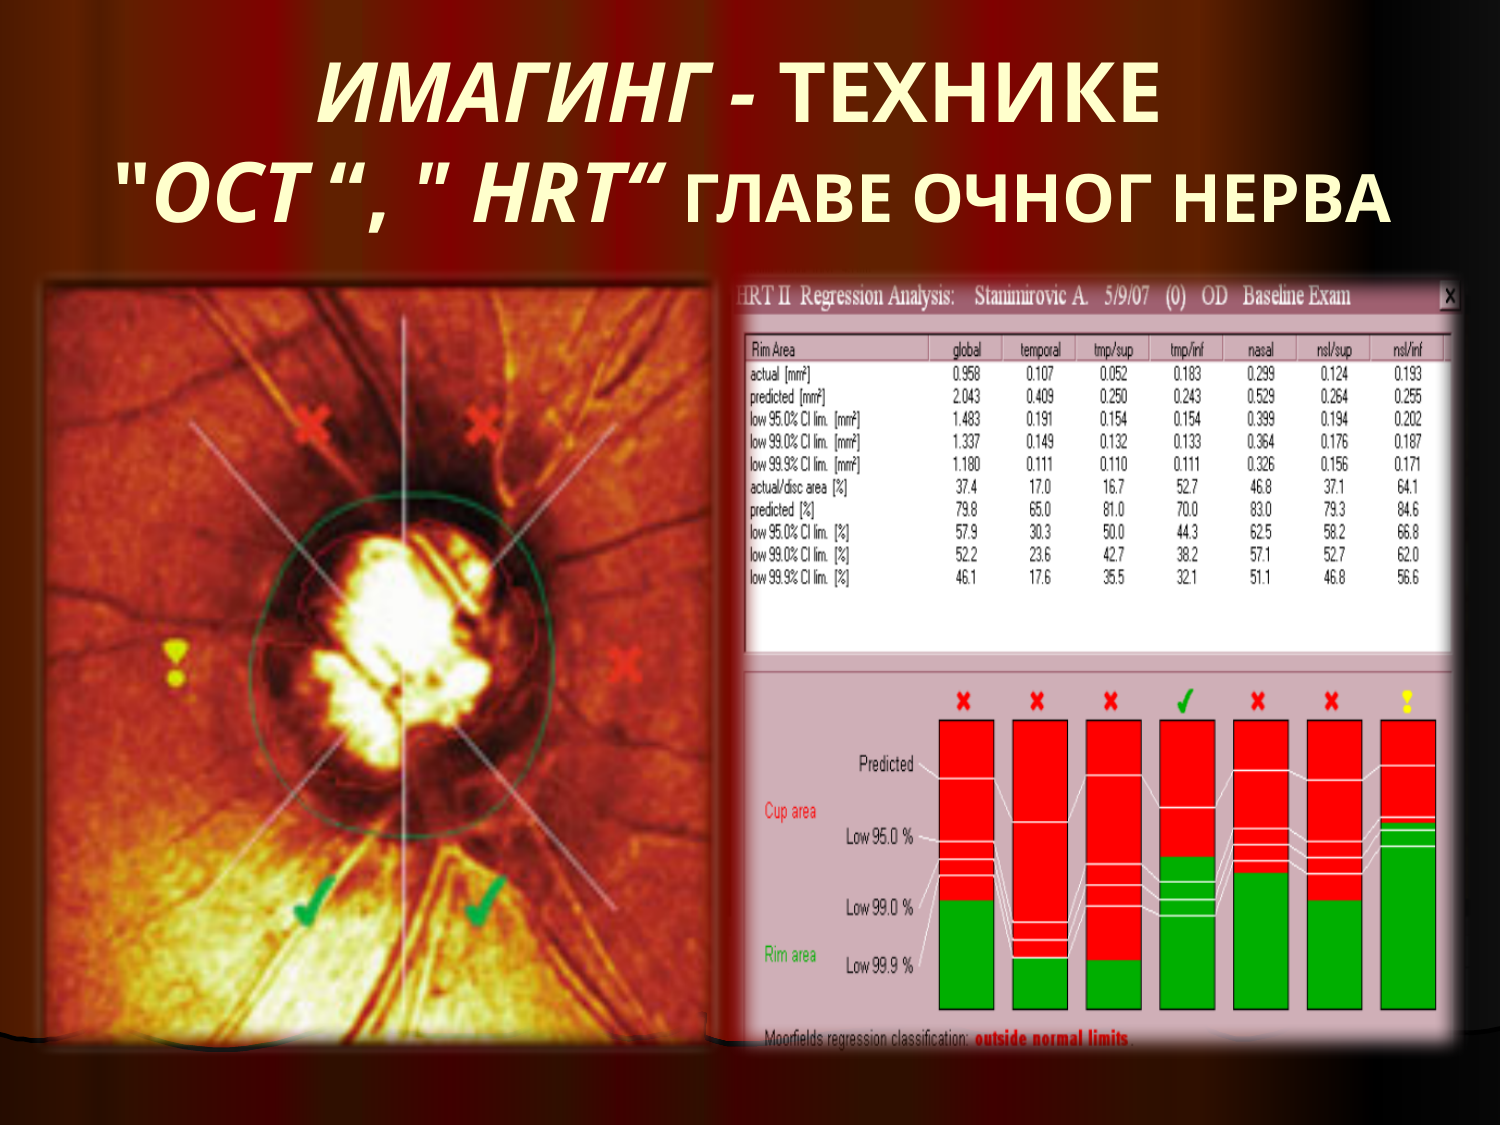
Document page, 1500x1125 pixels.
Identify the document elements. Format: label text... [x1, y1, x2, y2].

title ИМАГИНГ - ТЕХНИКЕ "ОСТ “, " HRT“ ГЛАВЕ ОЧНОГ НЕРВА [0, 45, 1500, 233]
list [726, 266, 1471, 1059]
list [29, 266, 724, 1059]
